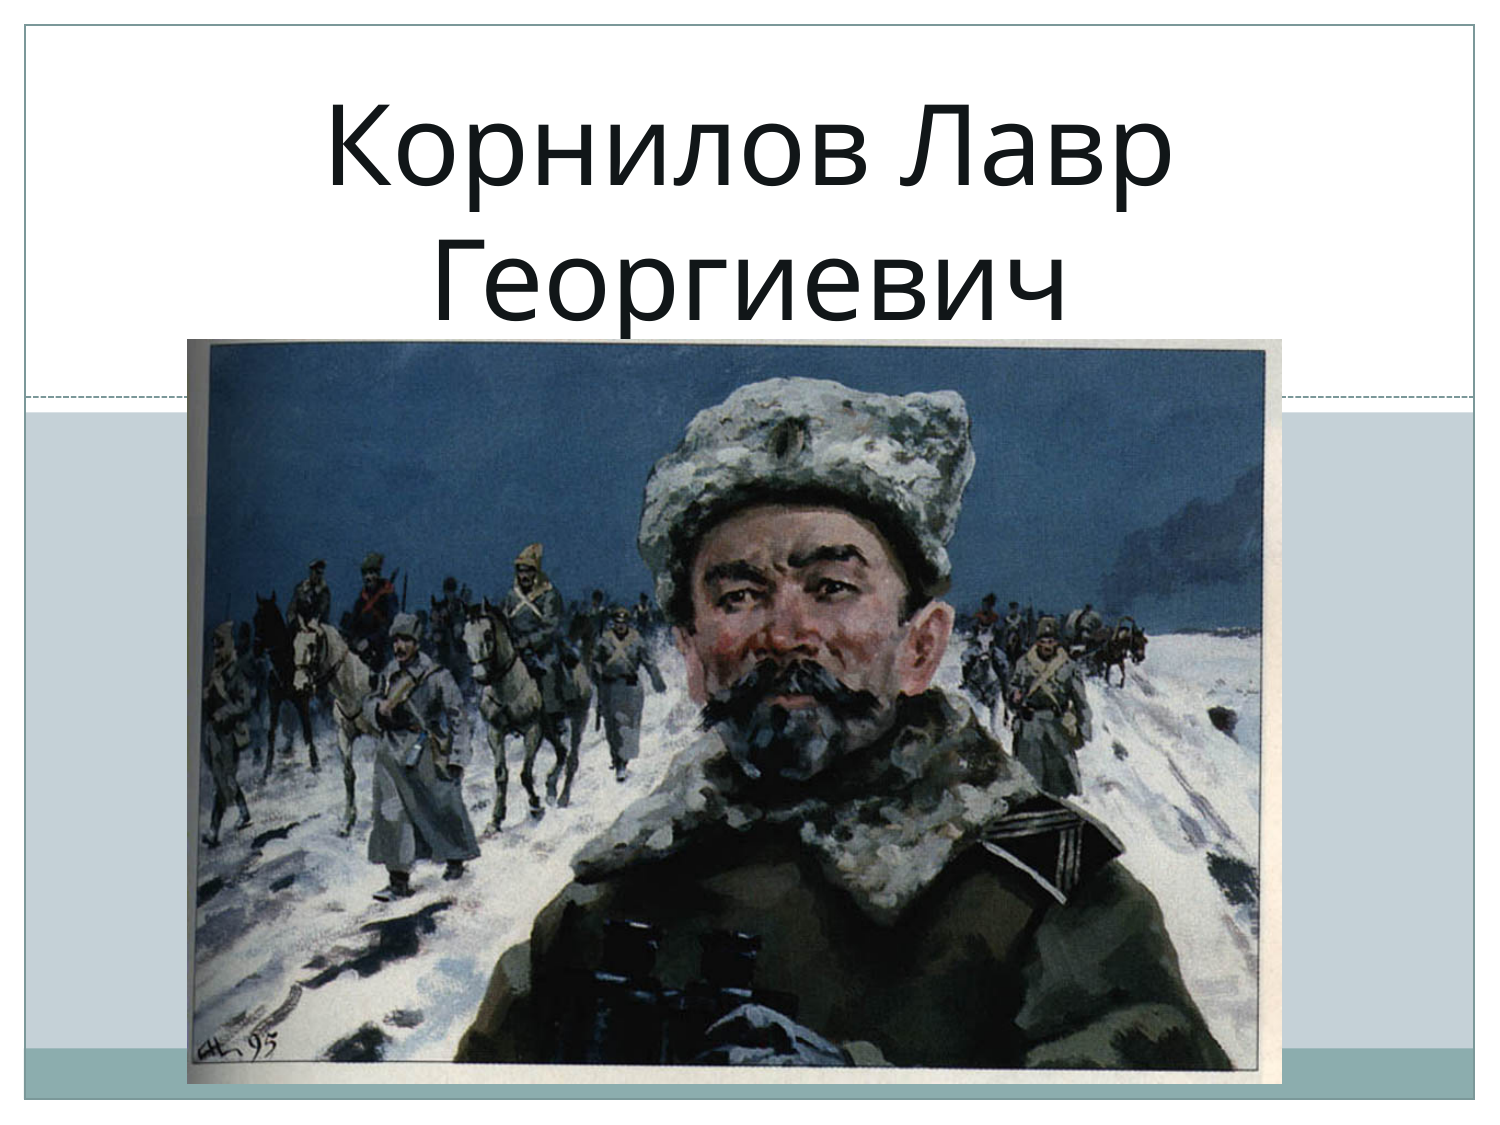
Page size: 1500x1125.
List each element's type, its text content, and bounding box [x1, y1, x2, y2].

title Корнилов Лавр Георгиевич [112, 62, 1388, 350]
picture [187, 339, 1282, 1084]
